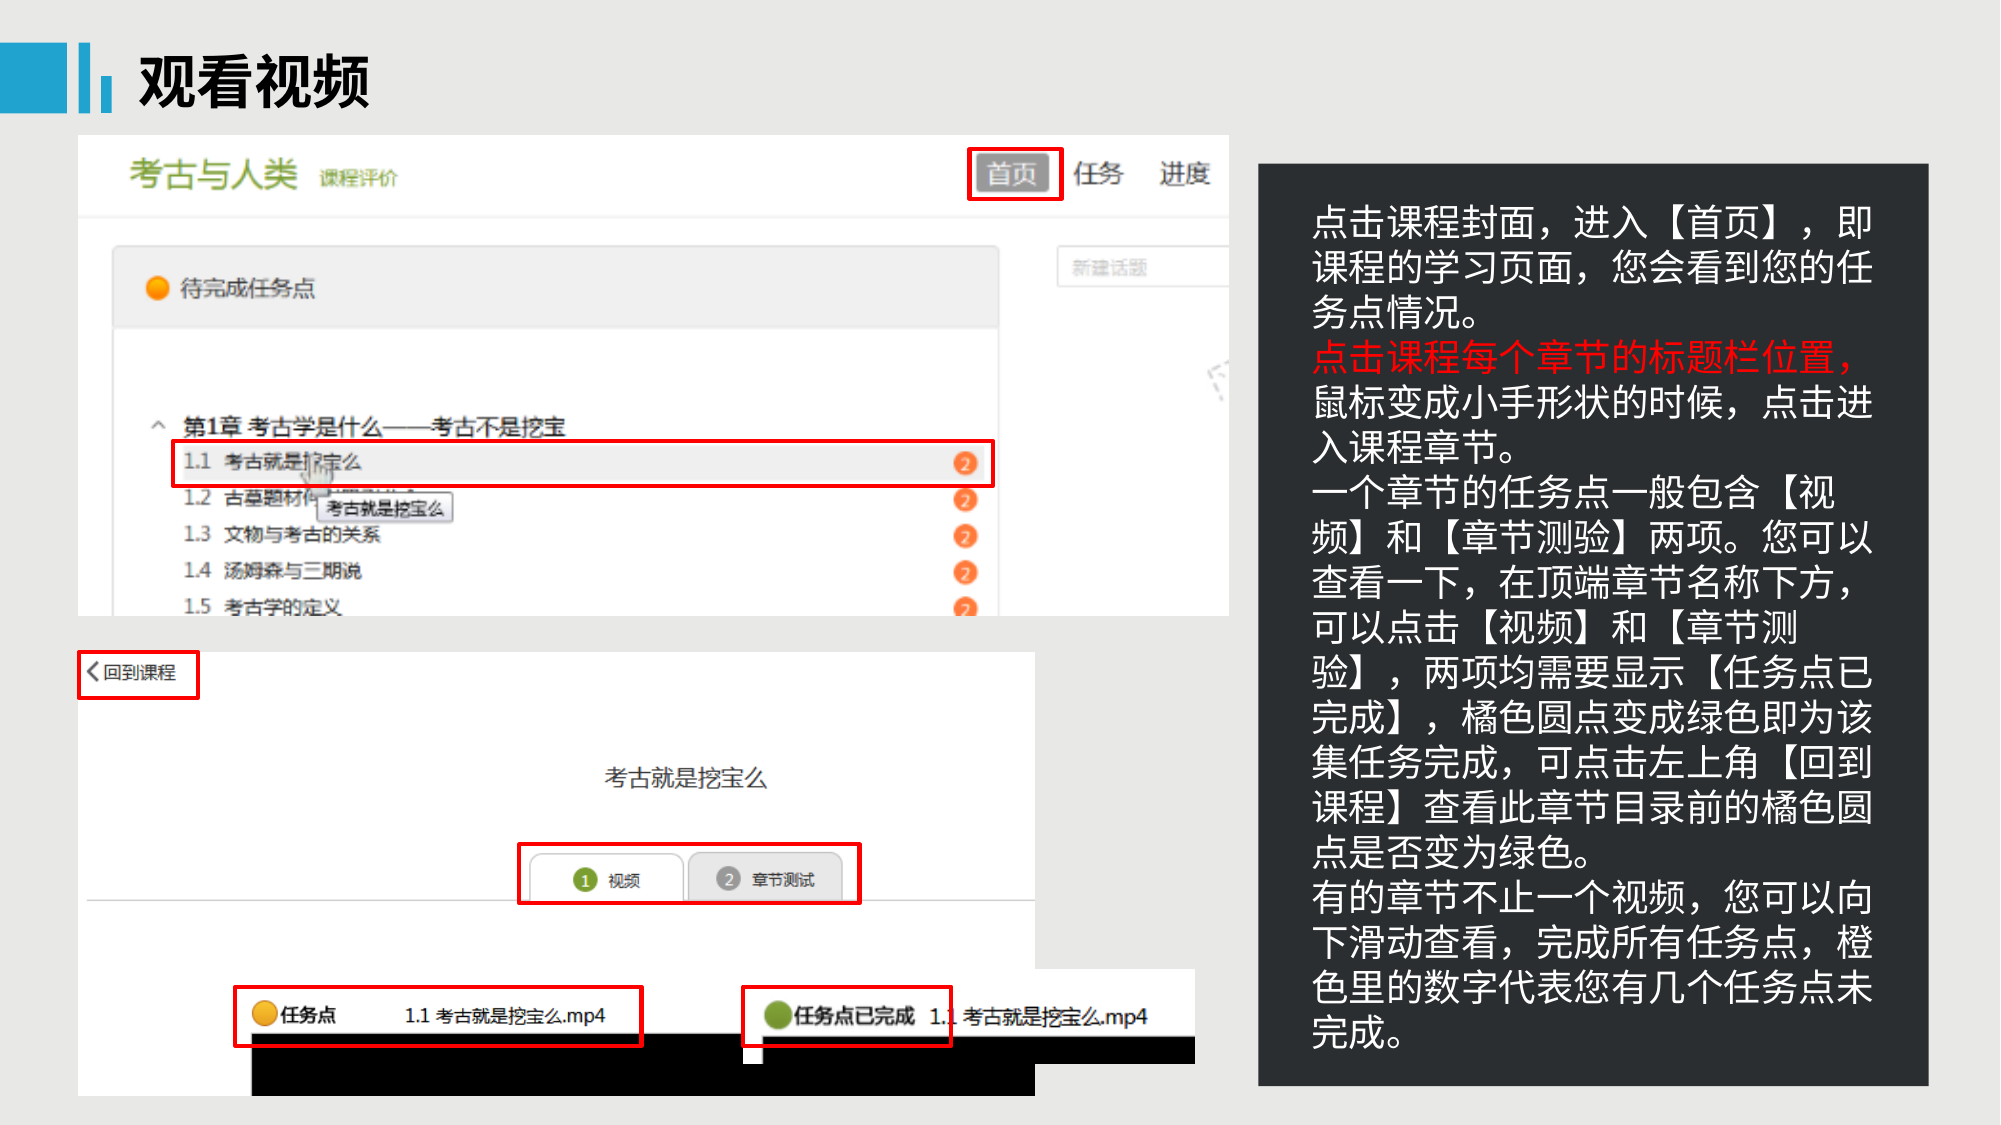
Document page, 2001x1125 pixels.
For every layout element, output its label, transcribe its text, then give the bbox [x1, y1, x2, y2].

text_box [1256, 162, 1931, 1088]
picture [78, 651, 1195, 1096]
text_box [0, 41, 69, 116]
text_box [77, 41, 92, 116]
picture [78, 135, 1229, 617]
text_box [99, 74, 114, 115]
text_box 点击课程封面，进入【首页】，即课程的学习页面，您会看到您的任务点情况。 点击课程每个章节的标题栏位置，鼠标变成小手形状的时候，点击进入课程章节。 一个章节的任务点一般包含【视频】和【章节测验】两项。您可以查看一下，在顶端章节名称下方，可以点击【视频】和【章节测验】，两项均需要显示【任务点已完成】，橘色圆点变成绿色即为该集任务完成，可点击左上角【回到课程】查看此章节目录前的橘色圆点是否变为绿色。 有的章节不止一个视频，您可以向下滑动查看，完成所有任务点，橙色里的数字代表您有几个任务点未完成。 [1296, 191, 1895, 1061]
text_box 观看视频 [123, 38, 708, 123]
